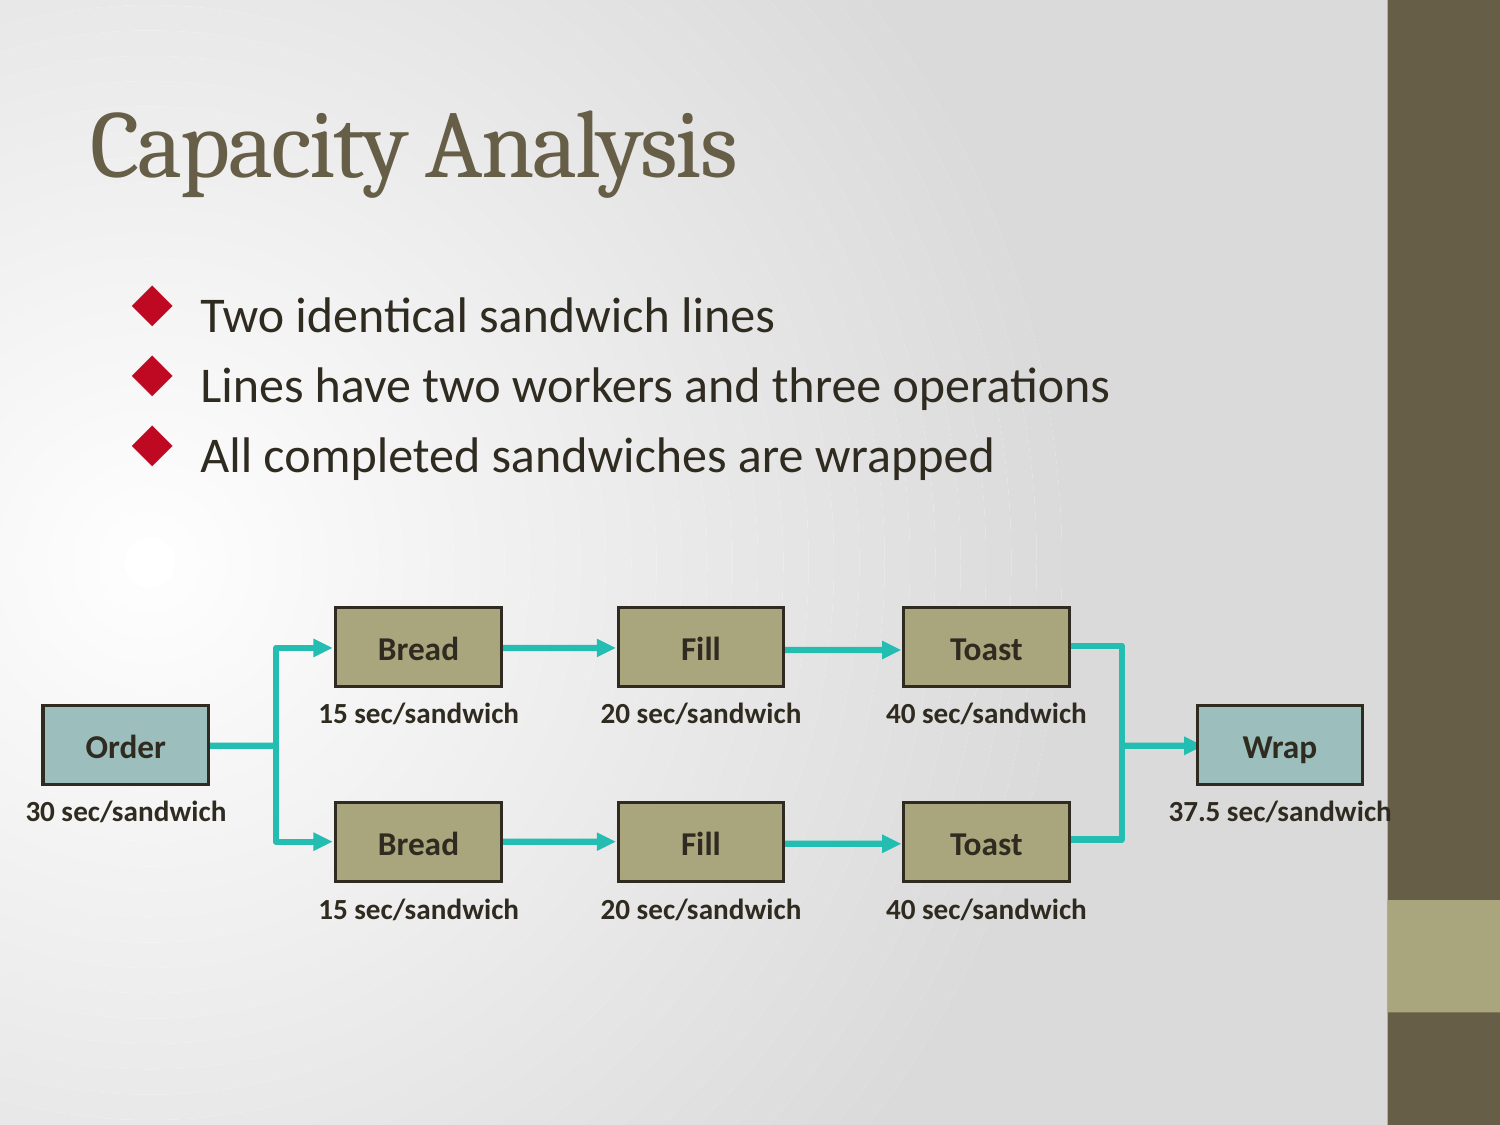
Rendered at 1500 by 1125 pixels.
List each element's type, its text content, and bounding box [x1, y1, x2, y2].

title Capacity Analysis [75, 45, 1325, 233]
list Two identical sandwich lines Lines have two workers and three operations All completed sandwiches are wrapped [112, 275, 1388, 519]
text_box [0, 607, 1424, 934]
